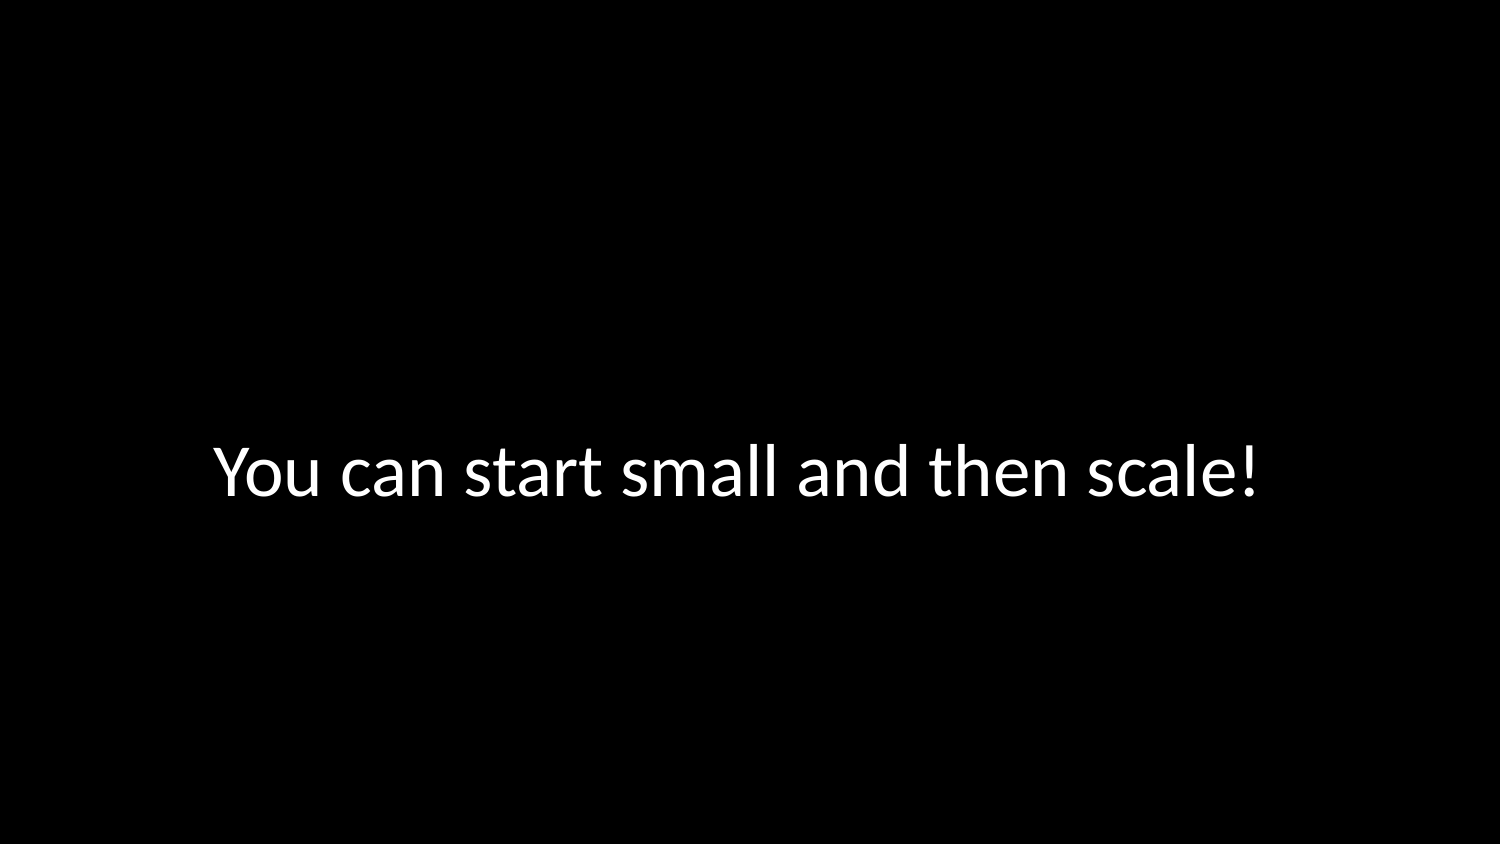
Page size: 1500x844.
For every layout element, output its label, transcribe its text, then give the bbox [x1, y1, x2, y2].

title You can start small and then scale! [147, 257, 1329, 586]
